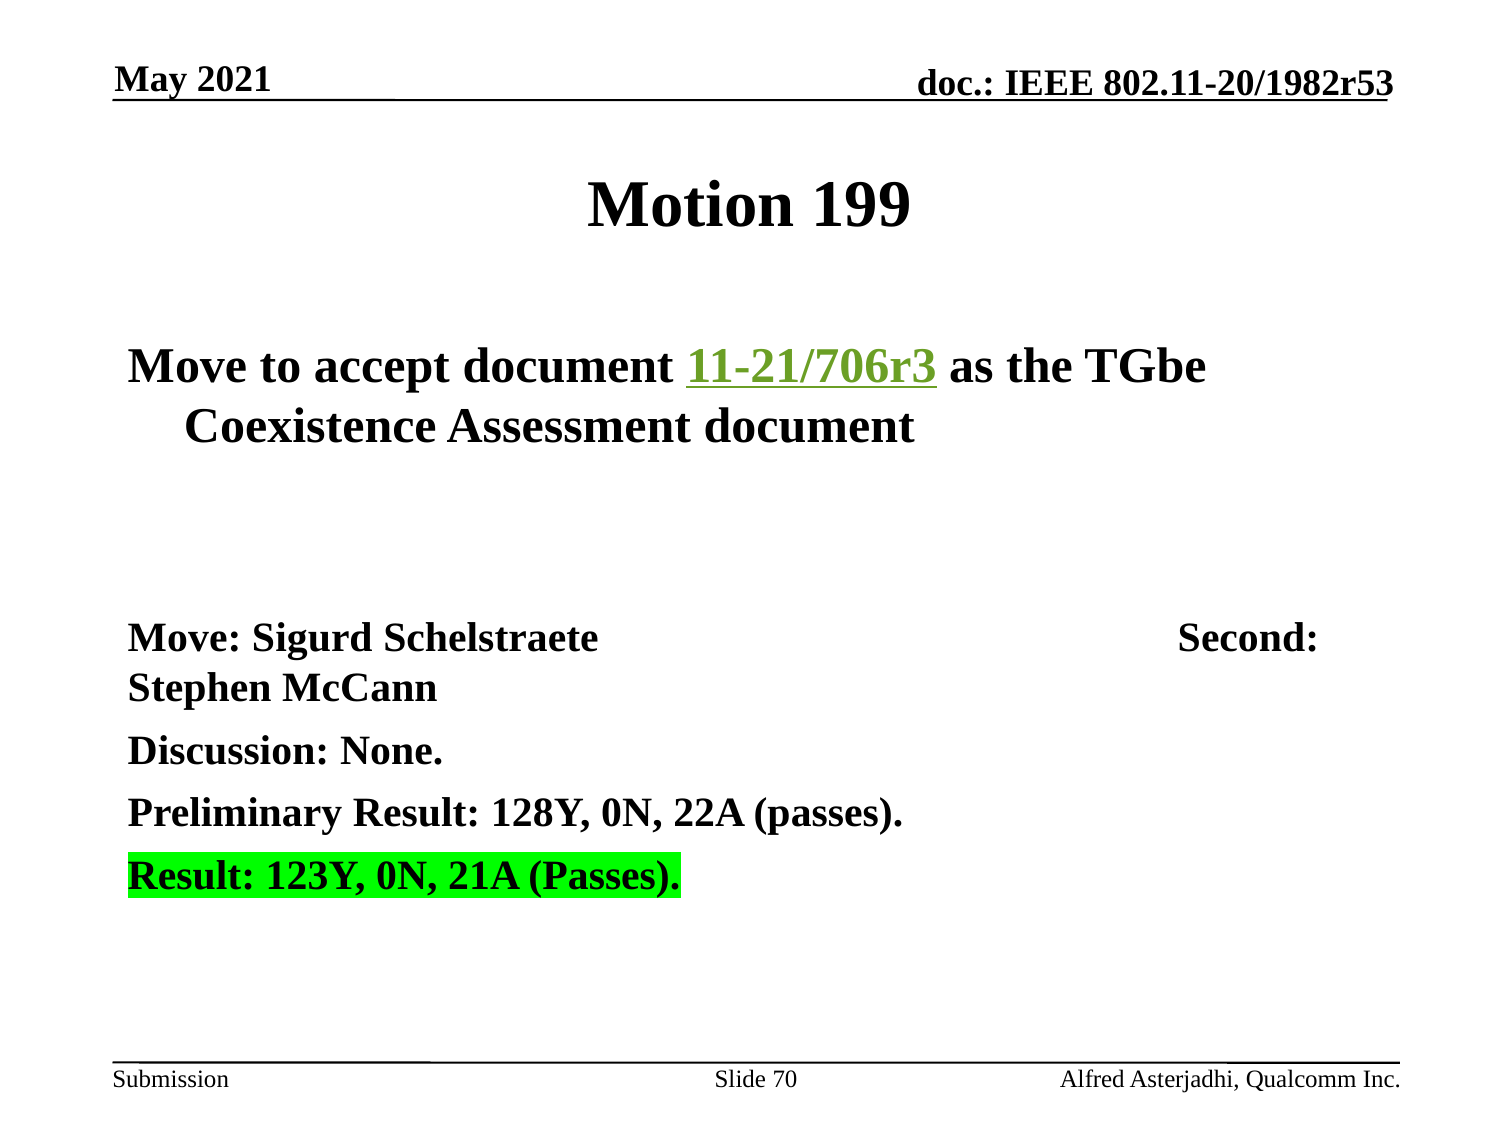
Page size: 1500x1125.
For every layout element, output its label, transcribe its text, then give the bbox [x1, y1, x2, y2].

list Move to accept document 11-21/706r3 as the TGbe Coexistence Assessment document Move: Sigurd Schelstraete Second: Stephen McCann Discussion: None. Preliminary Result: 128Y, 0N, 22A (passes). Result: 123Y, 0N, 21A (Passes). [112, 324, 1388, 1063]
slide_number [114, 54, 423, 100]
footer Alfred Asterjadhi, Qualcomm Inc. [878, 1061, 1402, 1093]
title Motion 199 [112, 112, 1388, 288]
slide_number Slide 70 [712, 1061, 800, 1123]
